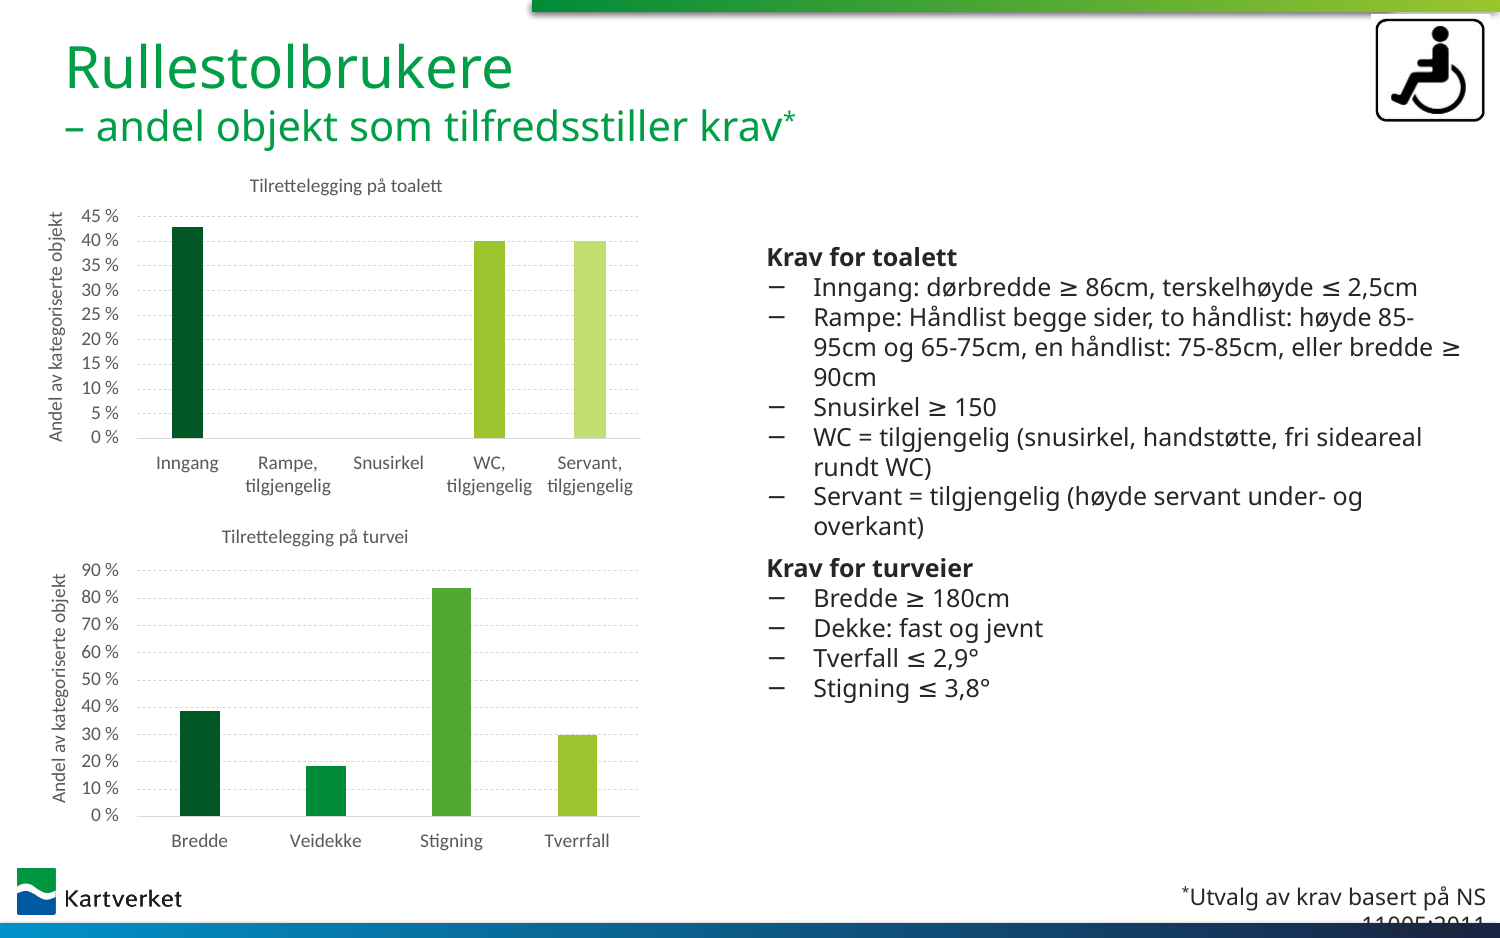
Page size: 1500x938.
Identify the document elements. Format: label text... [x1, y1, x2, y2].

text_box Krav for toalett Inngang: dørbredde ≥ 86cm, terskelhøyde ≤ 2,5cm Rampe: Håndlist begge sider, to håndlist: høyde 85-95cm og 65-75cm, en håndlist: 75-85cm, eller bredde ≥ 90cm Snusirkel ≥ 150 WC = tilgjengelig (snusirkel, handstøtte, fri sideareal rundt WC) Servant = tilgjengelig (høyde servant under- og overkant) [751, 234, 1483, 545]
text_box Rullestolbrukere – andel objekt som tilfredsstiller krav* [49, 14, 1431, 158]
picture [41, 520, 652, 859]
text_box Krav for turveier Bredde ≥ 180cm Dekke: fast og jevnt Tverfall ≤ 2,9° Stigning ≤ 3,8° [751, 545, 1483, 710]
picture [1371, 13, 1491, 127]
text_box *Utvalg av krav basert på NS 11005:2011 [1068, 873, 1500, 938]
picture [41, 166, 652, 505]
